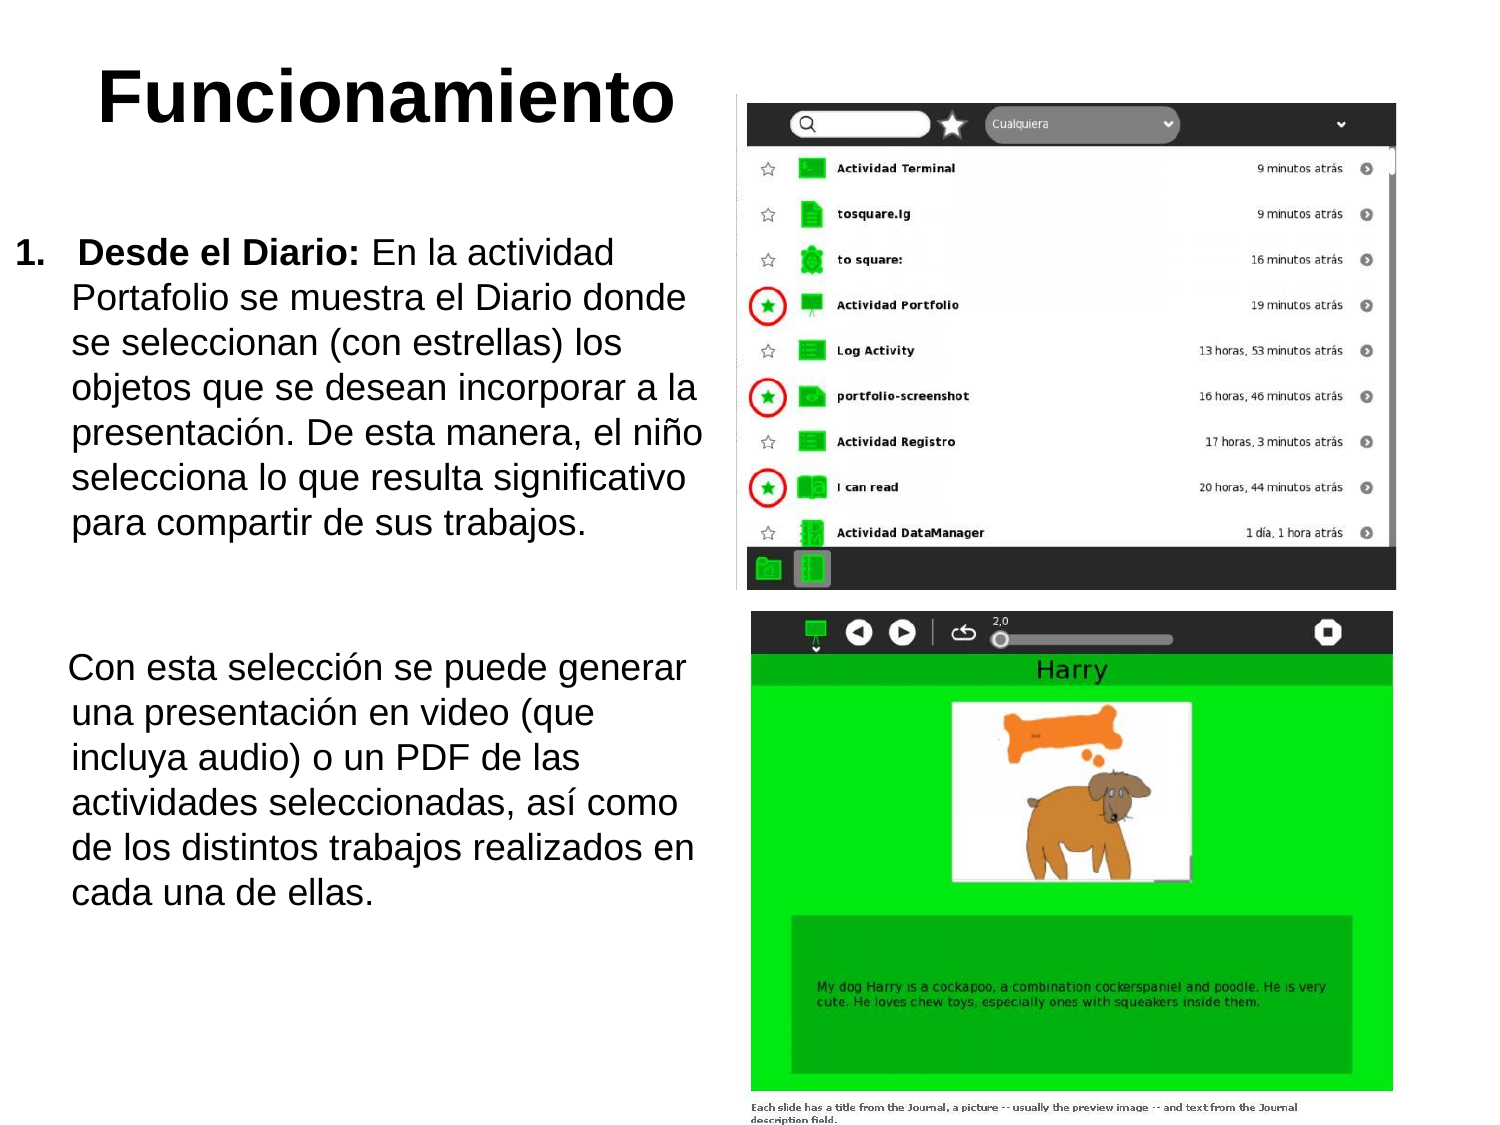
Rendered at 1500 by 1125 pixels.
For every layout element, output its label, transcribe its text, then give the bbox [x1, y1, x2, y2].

text_box [736, 94, 1397, 591]
title Funcionamiento [0, 0, 1292, 153]
text_box [743, 602, 1398, 1125]
list 1. Desde el Diario: En la actividad Portafolio se muestra el Diario donde se seleccionan (con estrellas) los objetos que se desean incorporar a la presentación. De esta manera, el niño selecciona lo que resulta significativo para compartir de sus trabajos. Con esta selección se puede generar una presentación en video (que incluya audio) o un PDF de las actividades seleccionadas, así como de los distintos trabajos realizados en cada una de ellas. [0, 213, 721, 1104]
